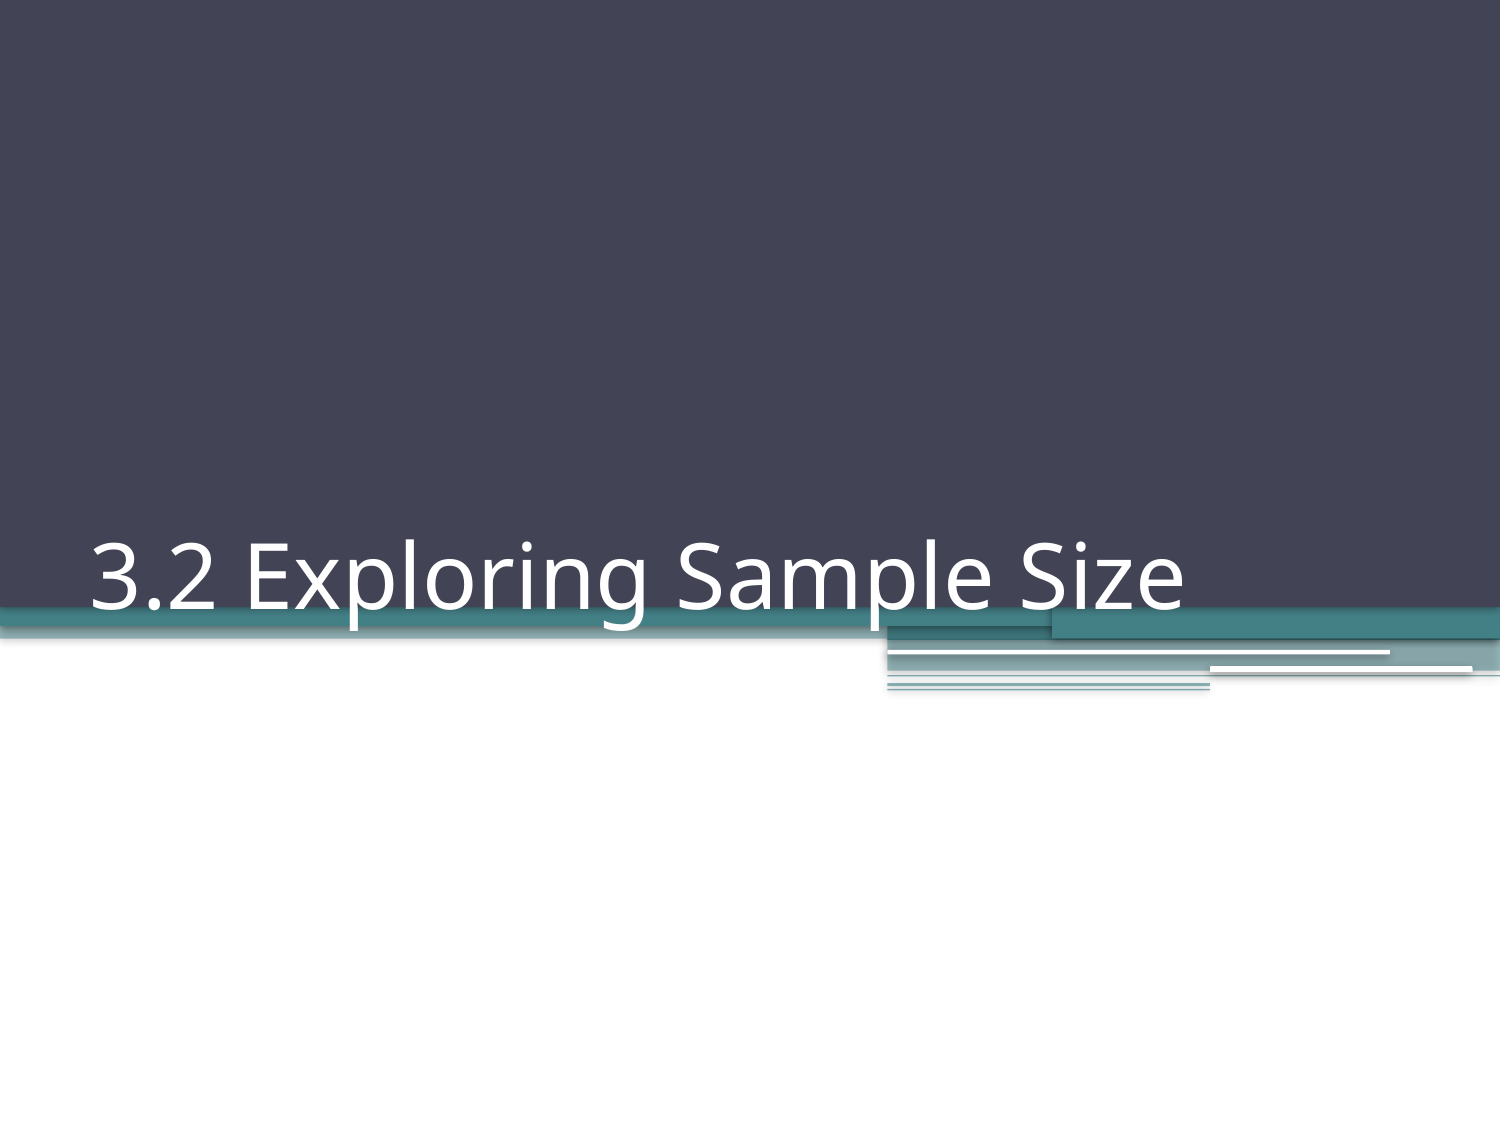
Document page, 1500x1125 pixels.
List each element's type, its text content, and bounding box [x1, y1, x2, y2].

title 3.2 Exploring Sample Size [75, 394, 1463, 636]
